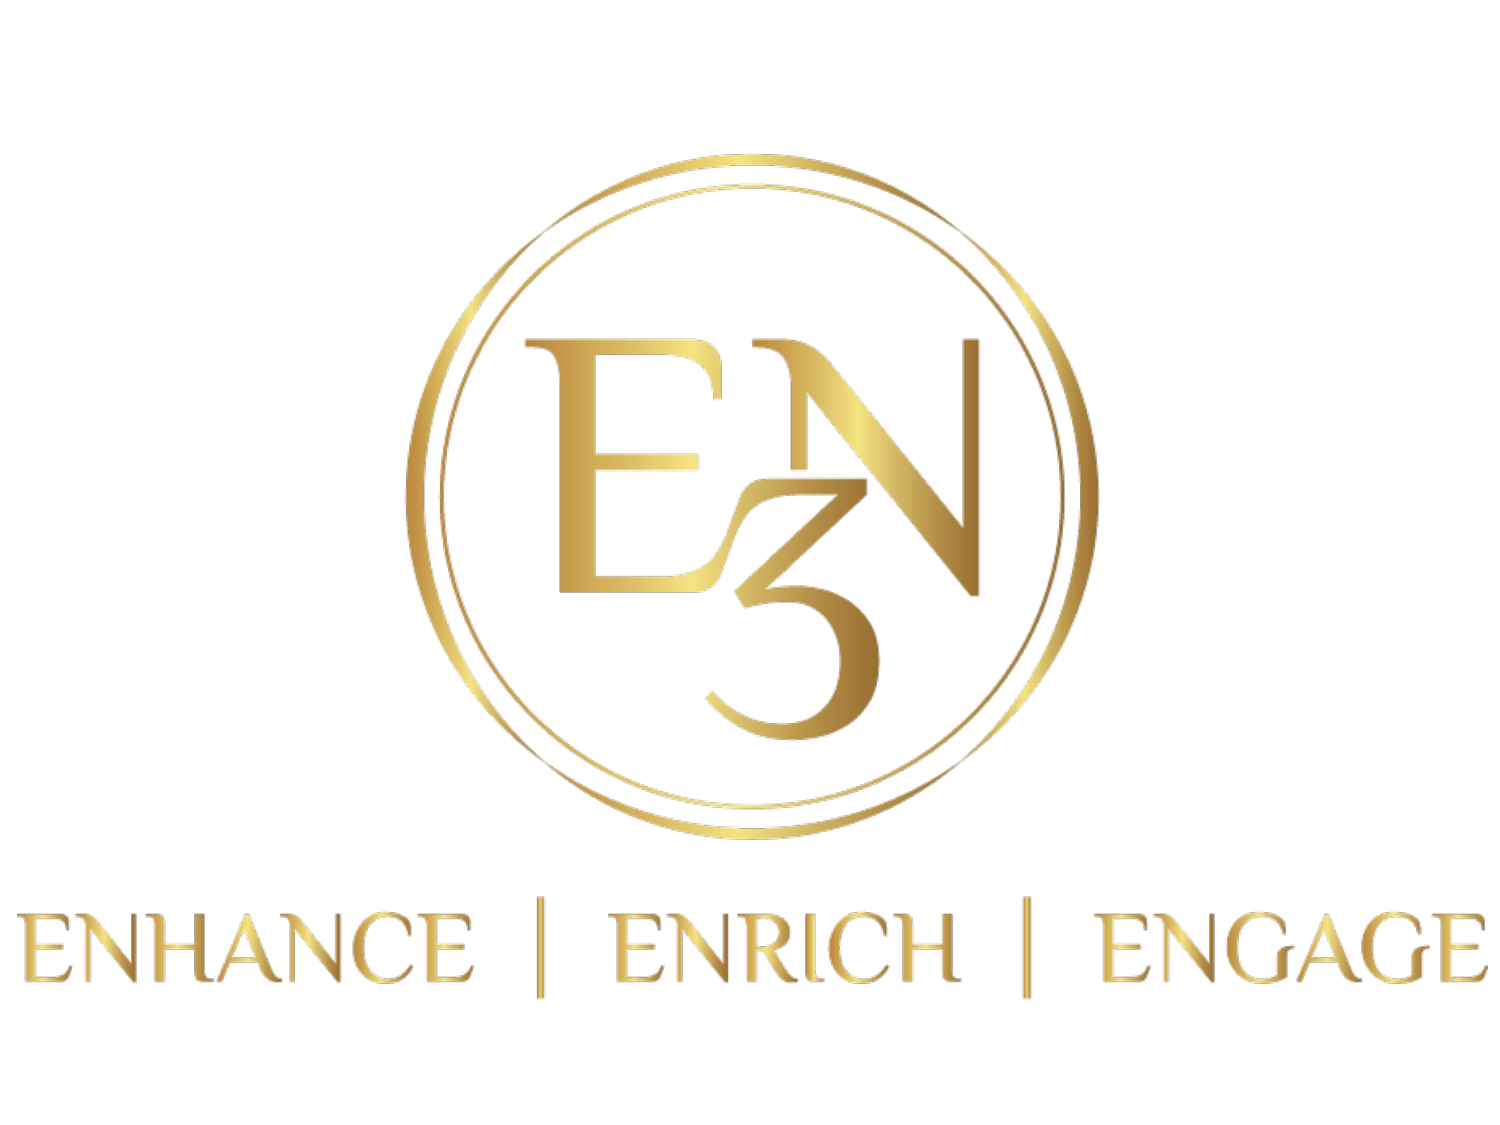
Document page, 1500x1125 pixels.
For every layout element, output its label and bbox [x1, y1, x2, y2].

picture [17, 152, 1488, 1000]
